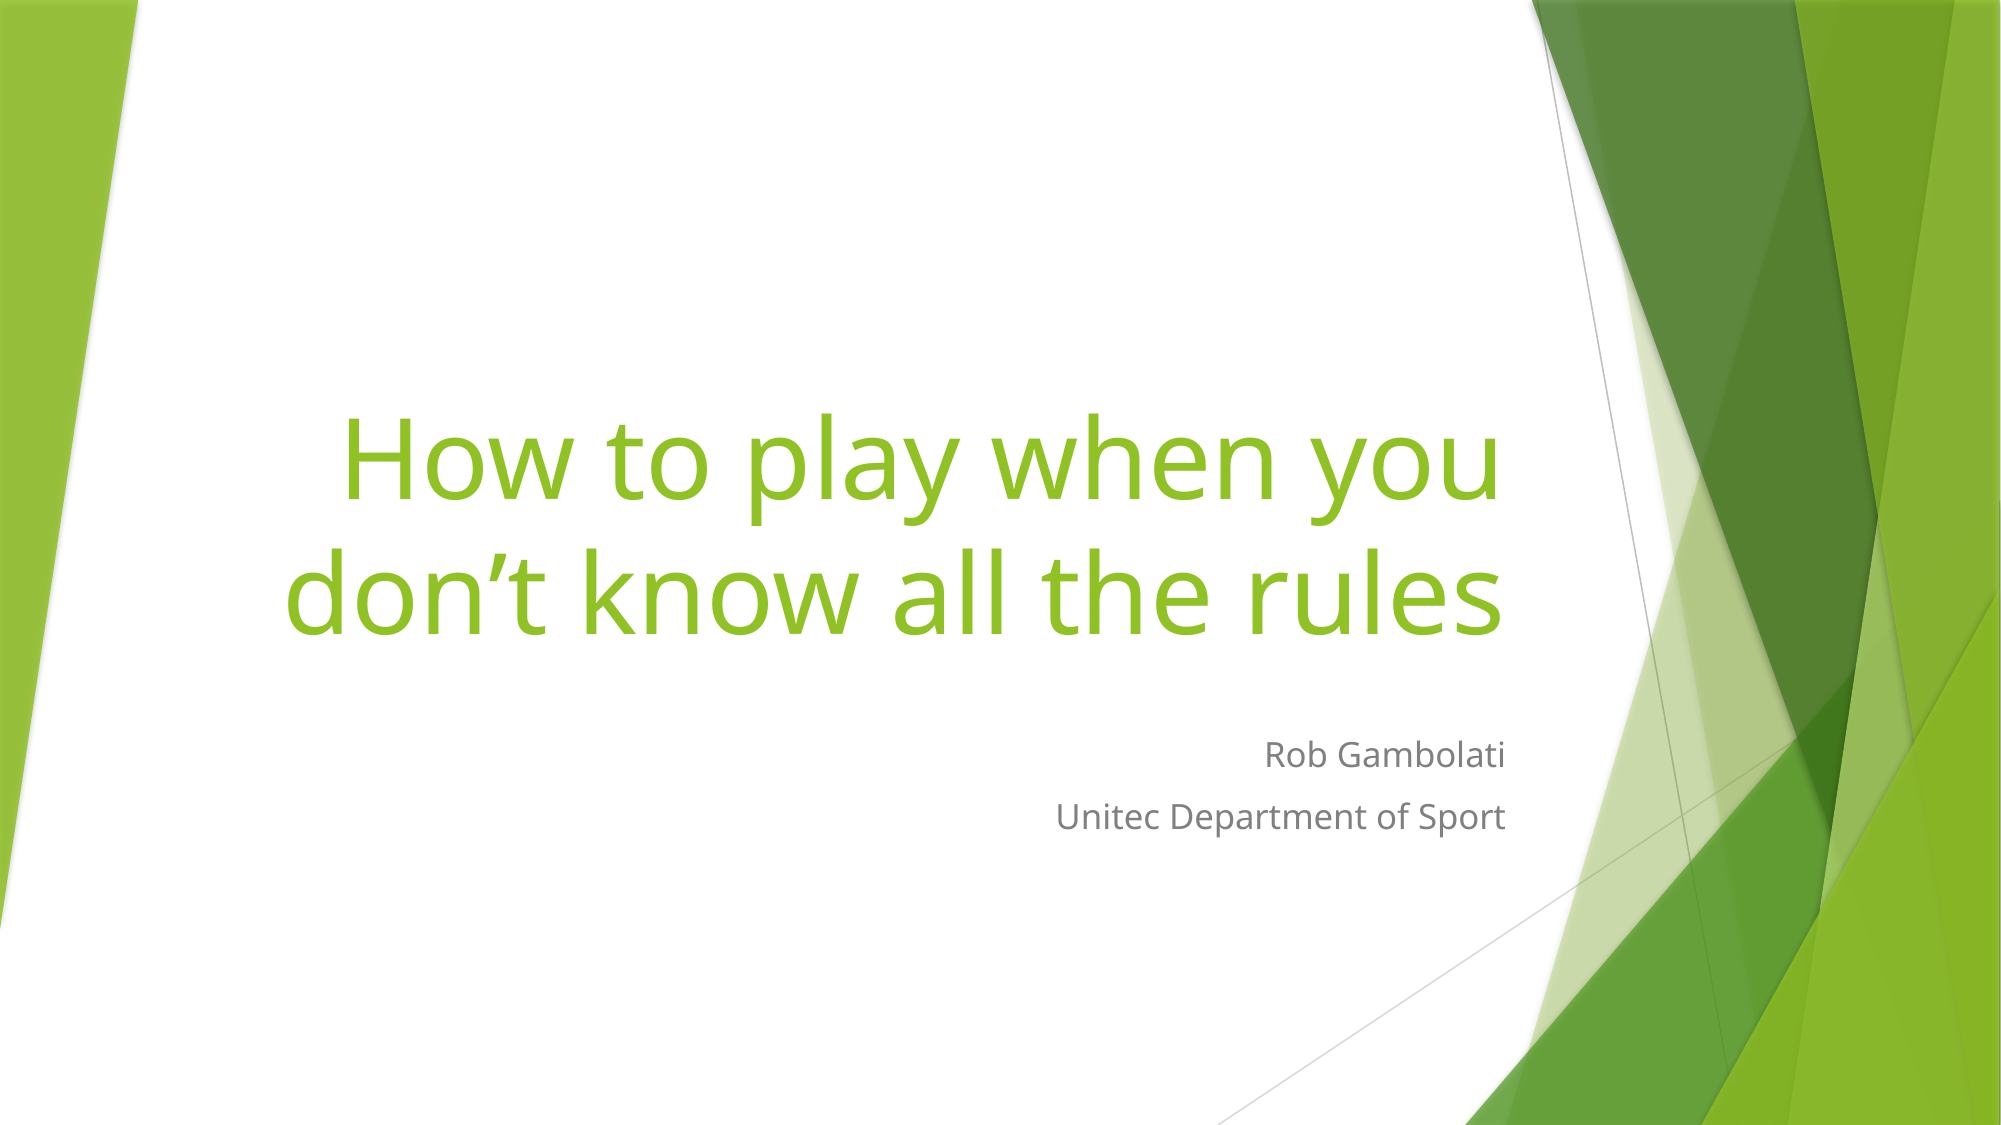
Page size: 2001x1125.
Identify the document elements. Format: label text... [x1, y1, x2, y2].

title How to play when you don’t know all the rules [247, 394, 1522, 664]
subtitle Rob Gambolati Unitec Department of Sport [247, 664, 1522, 845]
